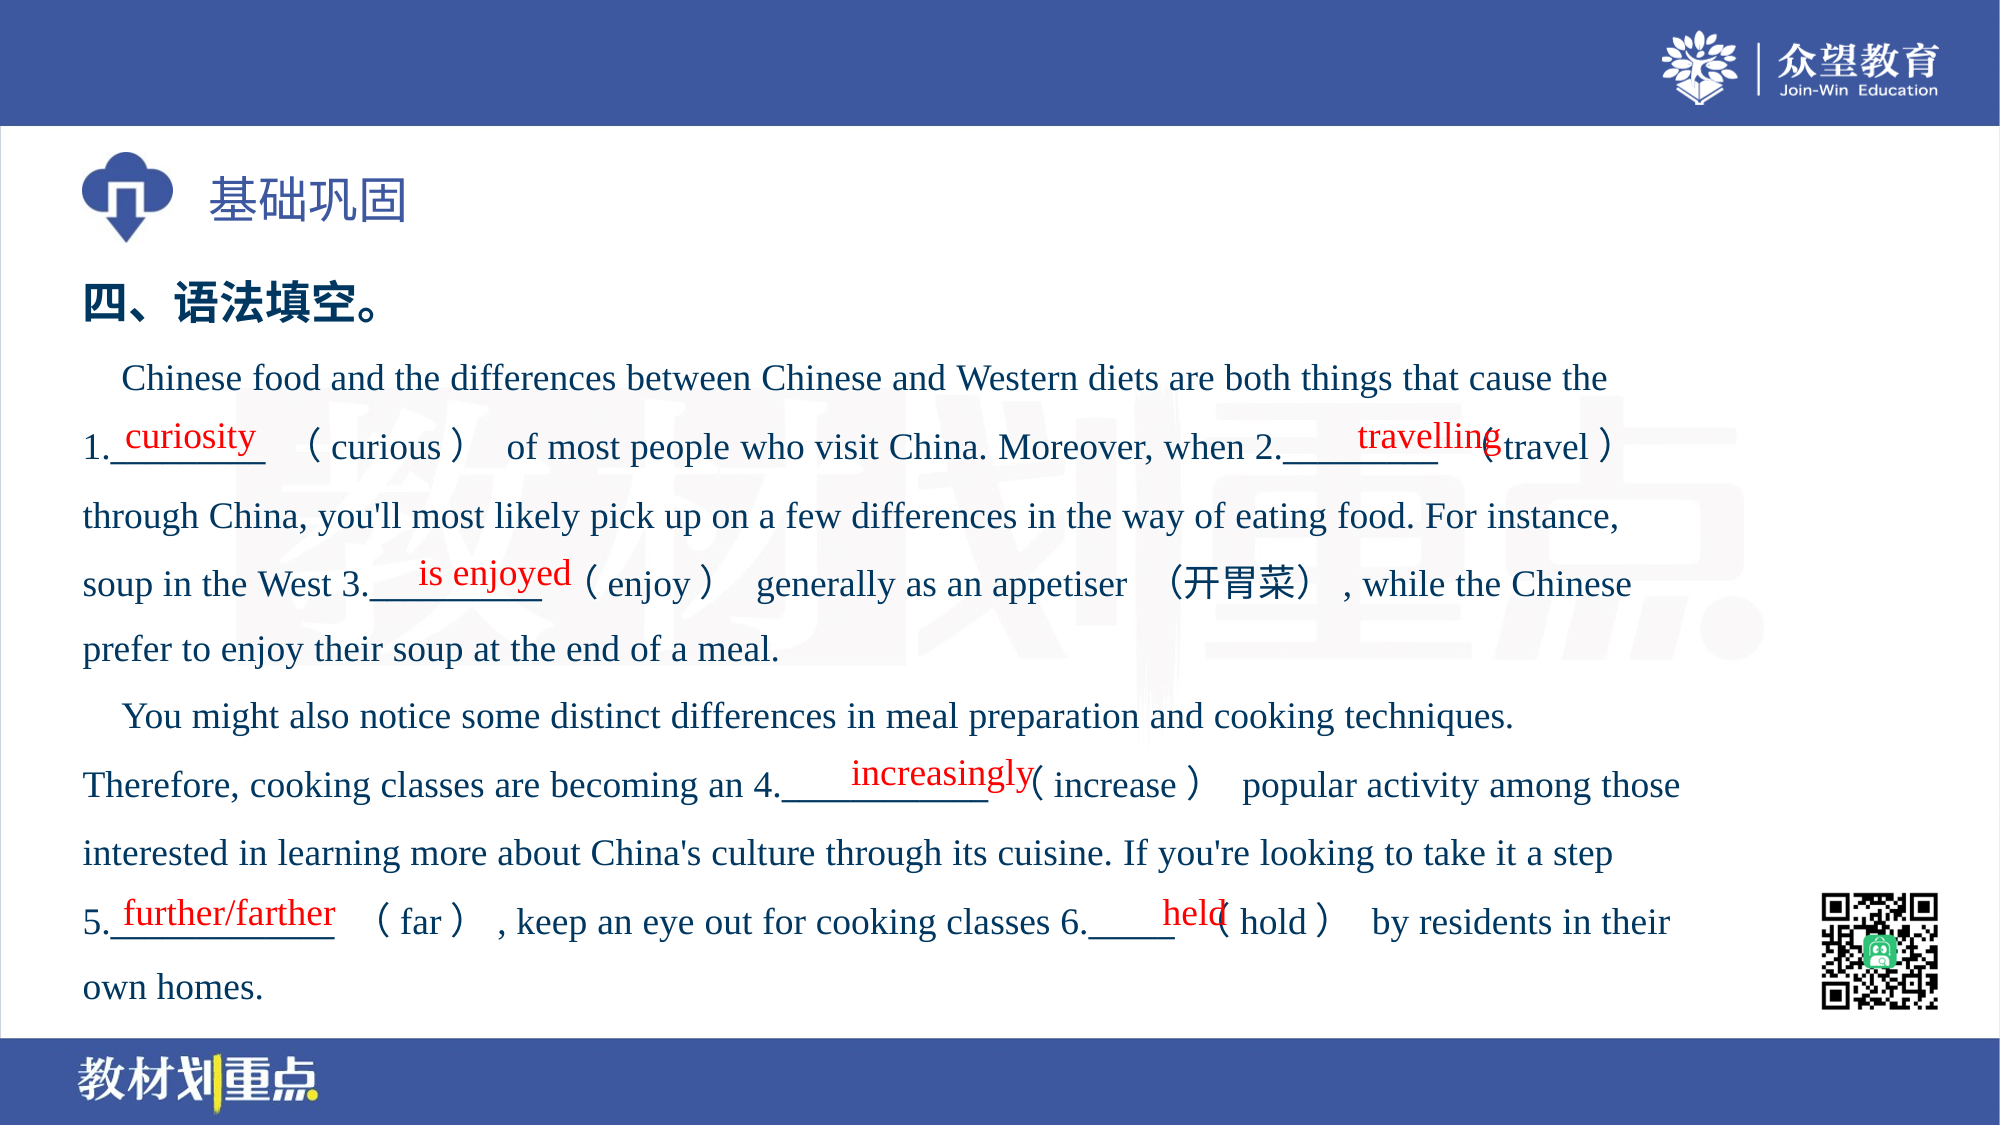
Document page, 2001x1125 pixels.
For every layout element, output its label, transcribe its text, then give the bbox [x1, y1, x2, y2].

text_box travelling [1344, 391, 1516, 450]
text_box You might also notice some distinct differences in meal preparation and cooking techniques. Therefore, cooking classes are becoming an 4.____________ （increase） popular activity among those interested in learning more about China's culture through its cuisine. If you're looking to take it a step 5._____________ （far）, keep an eye out for cooking classes 6._____ （hold） by residents in their own homes. [82, 667, 1817, 1000]
text_box held [1149, 868, 1241, 927]
text_box Chinese food and the differences between Chinese and Western diets are both things that cause the 1._________ （curious） of most people who visit China. Moreover, when 2._________ （travel） through China, you'll most likely pick up on a few differences in the way of eating food. For instance, soup in the West 3.__________ （enjoy） generally as an appetiser （开胃菜）, while the Chinese prefer to enjoy their soup at the end of a meal. [82, 329, 1817, 663]
text_box curiosity [111, 391, 271, 450]
text_box further/farther [109, 868, 350, 927]
picture [0, 0, 2000, 1125]
text_box 四、语法填空。 [82, 247, 1817, 329]
text_box increasingly [837, 728, 1049, 787]
text_box is enjoyed [400, 528, 591, 587]
